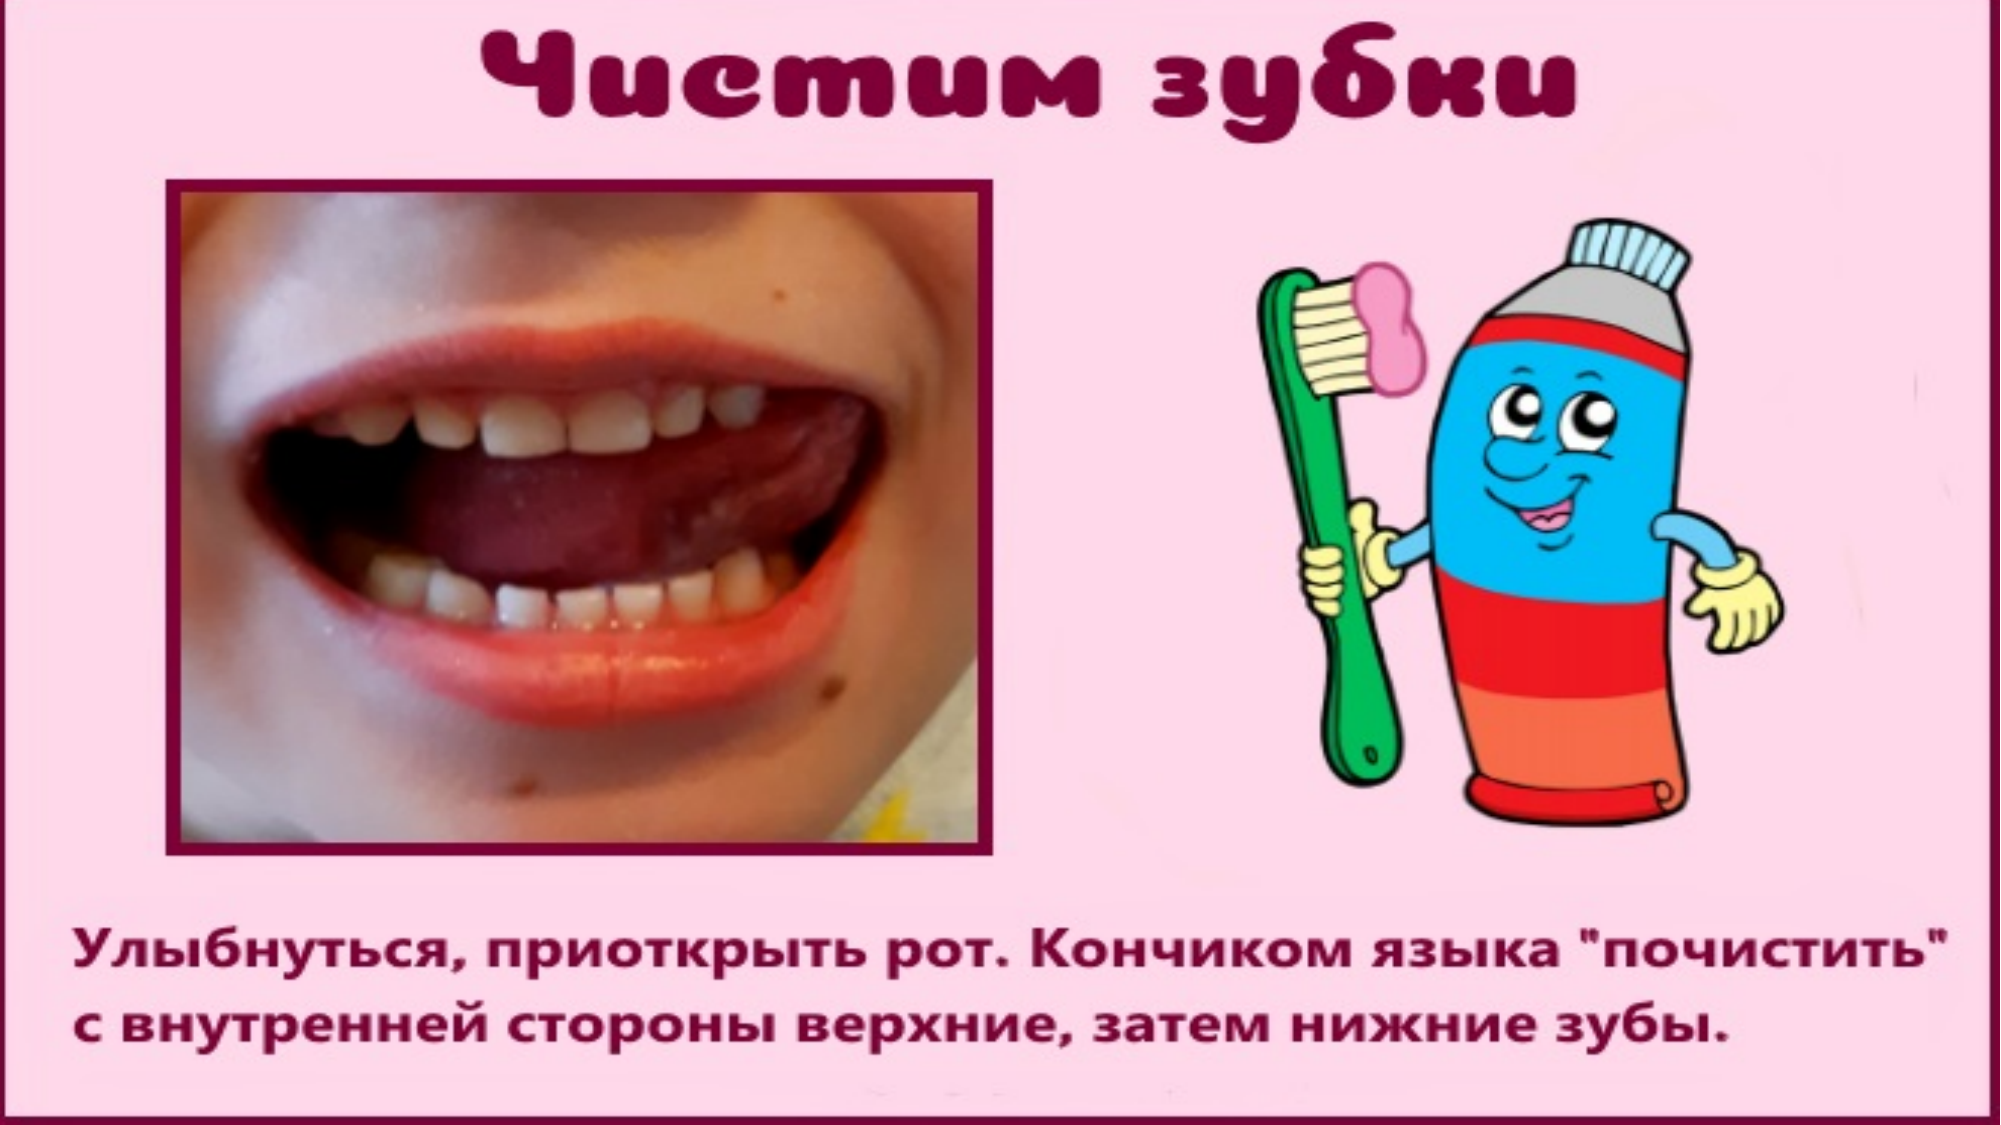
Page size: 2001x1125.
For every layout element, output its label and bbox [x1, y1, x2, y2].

list [0, 0, 2000, 1125]
